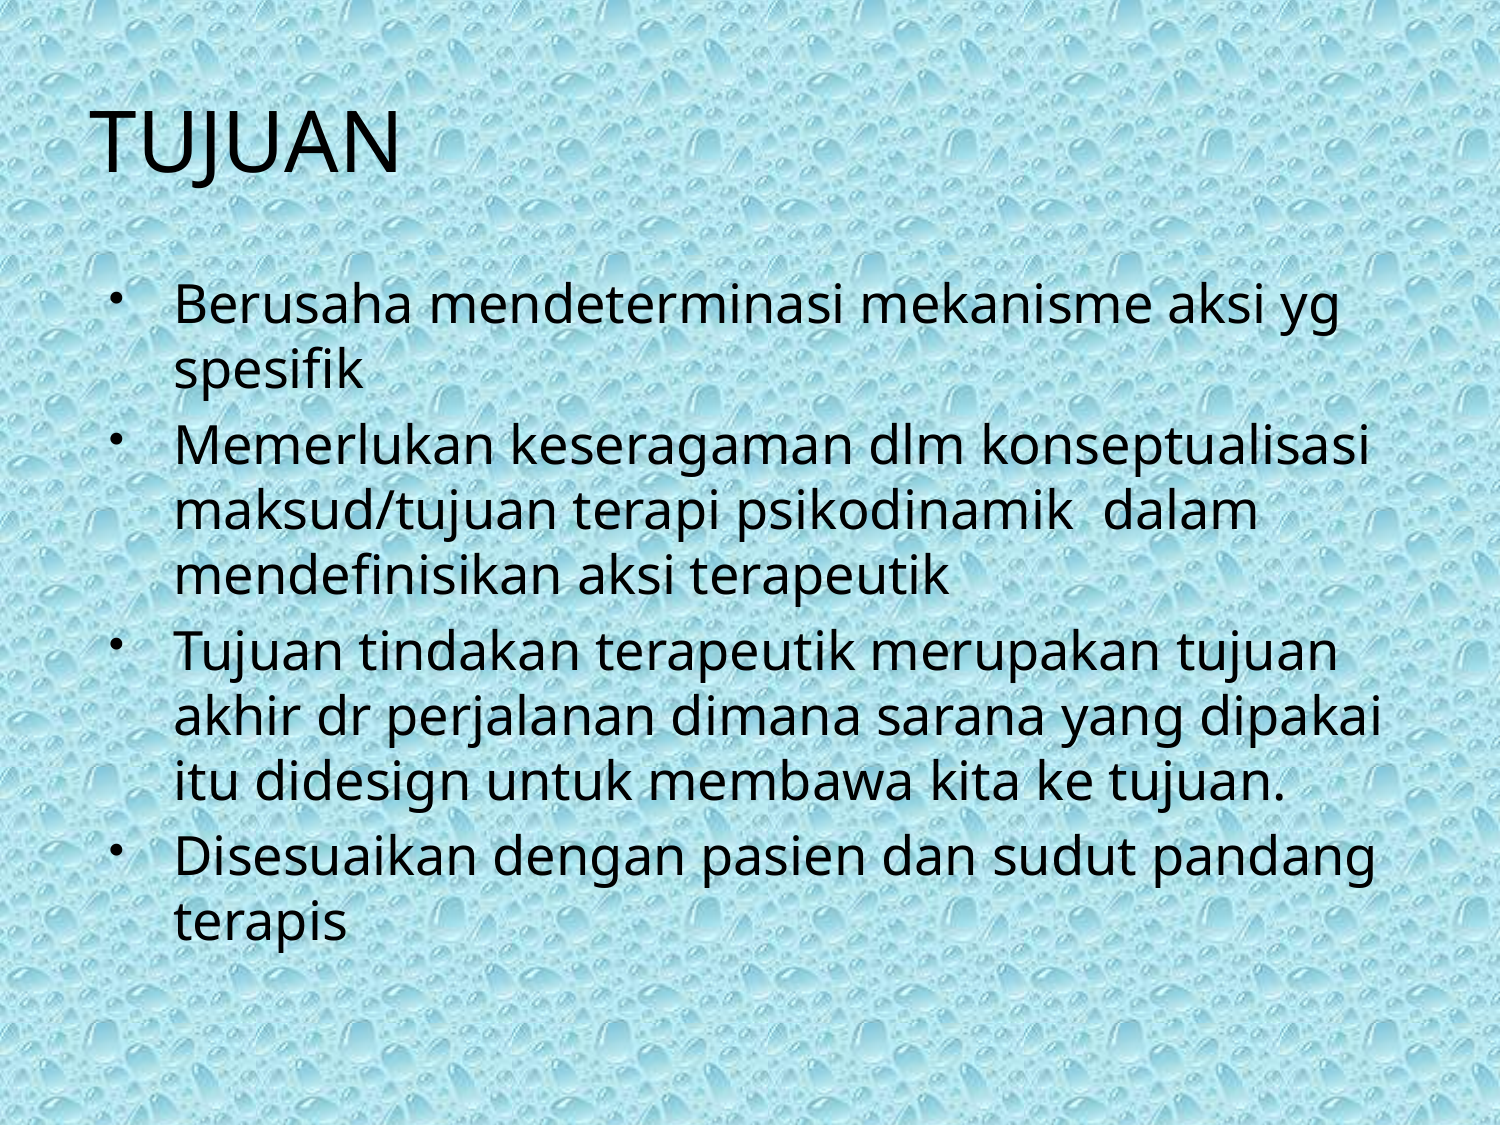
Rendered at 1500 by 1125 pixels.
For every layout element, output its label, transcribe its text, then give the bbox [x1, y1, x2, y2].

title TUJUAN [75, 45, 1425, 233]
picture [0, 0, 1500, 1125]
list Berusaha mendeterminasi mekanisme aksi yg spesifik Memerlukan keseragaman dlm konseptualisasi maksud/tujuan terapi psikodinamik dalam mendefinisikan aksi terapeutik Tujuan tindakan terapeutik merupakan tujuan akhir dr perjalanan dimana sarana yang dipakai itu didesign untuk membawa kita ke tujuan. Disesuaikan dengan pasien dan sudut pandang terapis [75, 262, 1425, 1035]
